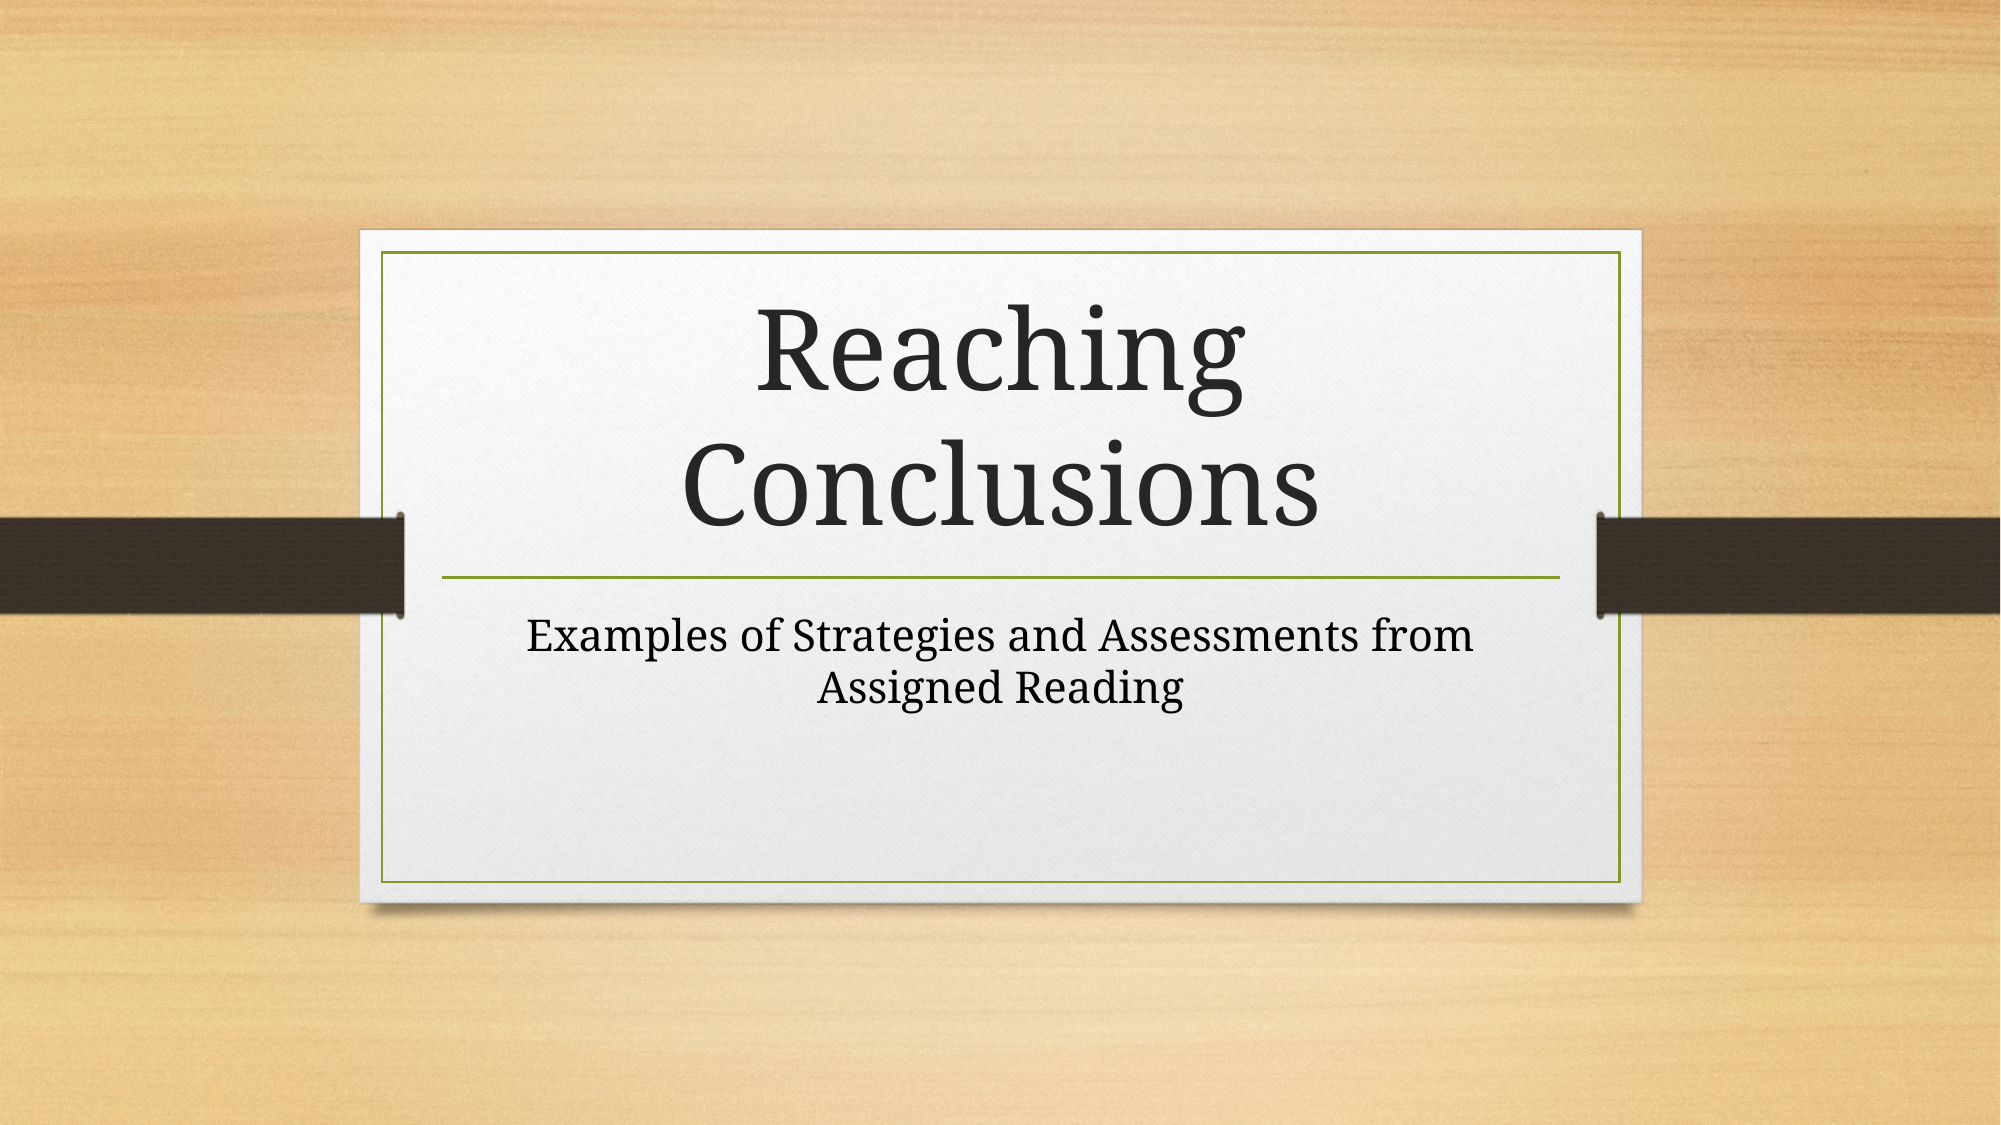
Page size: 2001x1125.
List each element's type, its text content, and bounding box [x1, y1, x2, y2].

subtitle Examples of Strategies and Assessments from Assigned Reading [441, 600, 1560, 817]
picture [0, 0, 2001, 1125]
title Reaching Conclusions [441, 306, 1560, 556]
